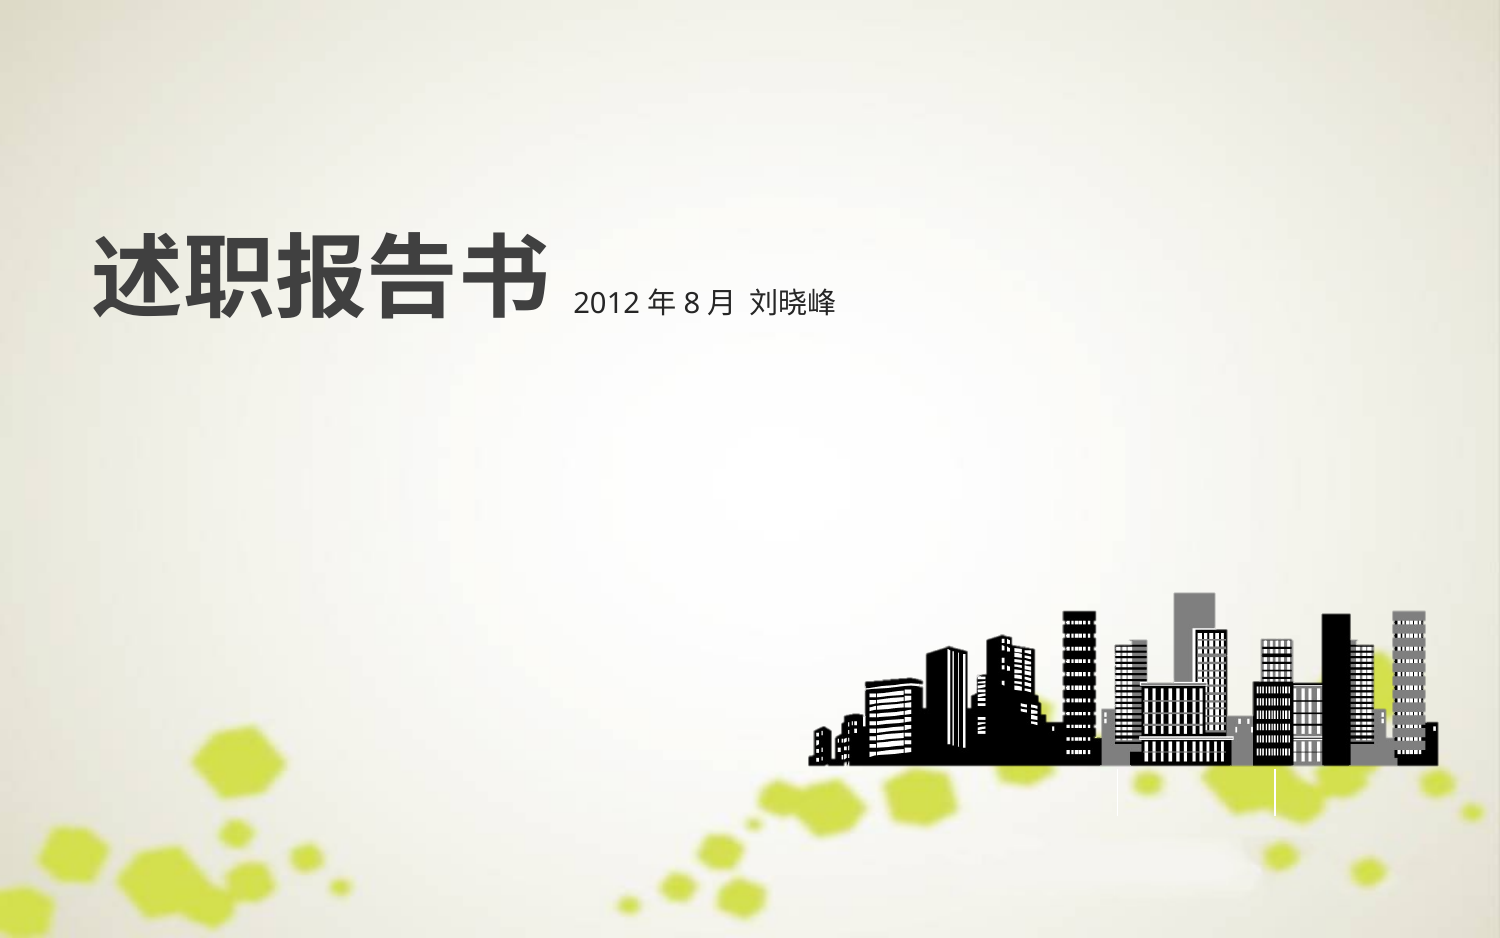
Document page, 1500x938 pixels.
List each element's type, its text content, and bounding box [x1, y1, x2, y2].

picture [0, 0, 1500, 938]
title 述职报告书 [76, 173, 1352, 375]
text_box 2012年8月 刘晓峰 [558, 276, 852, 327]
